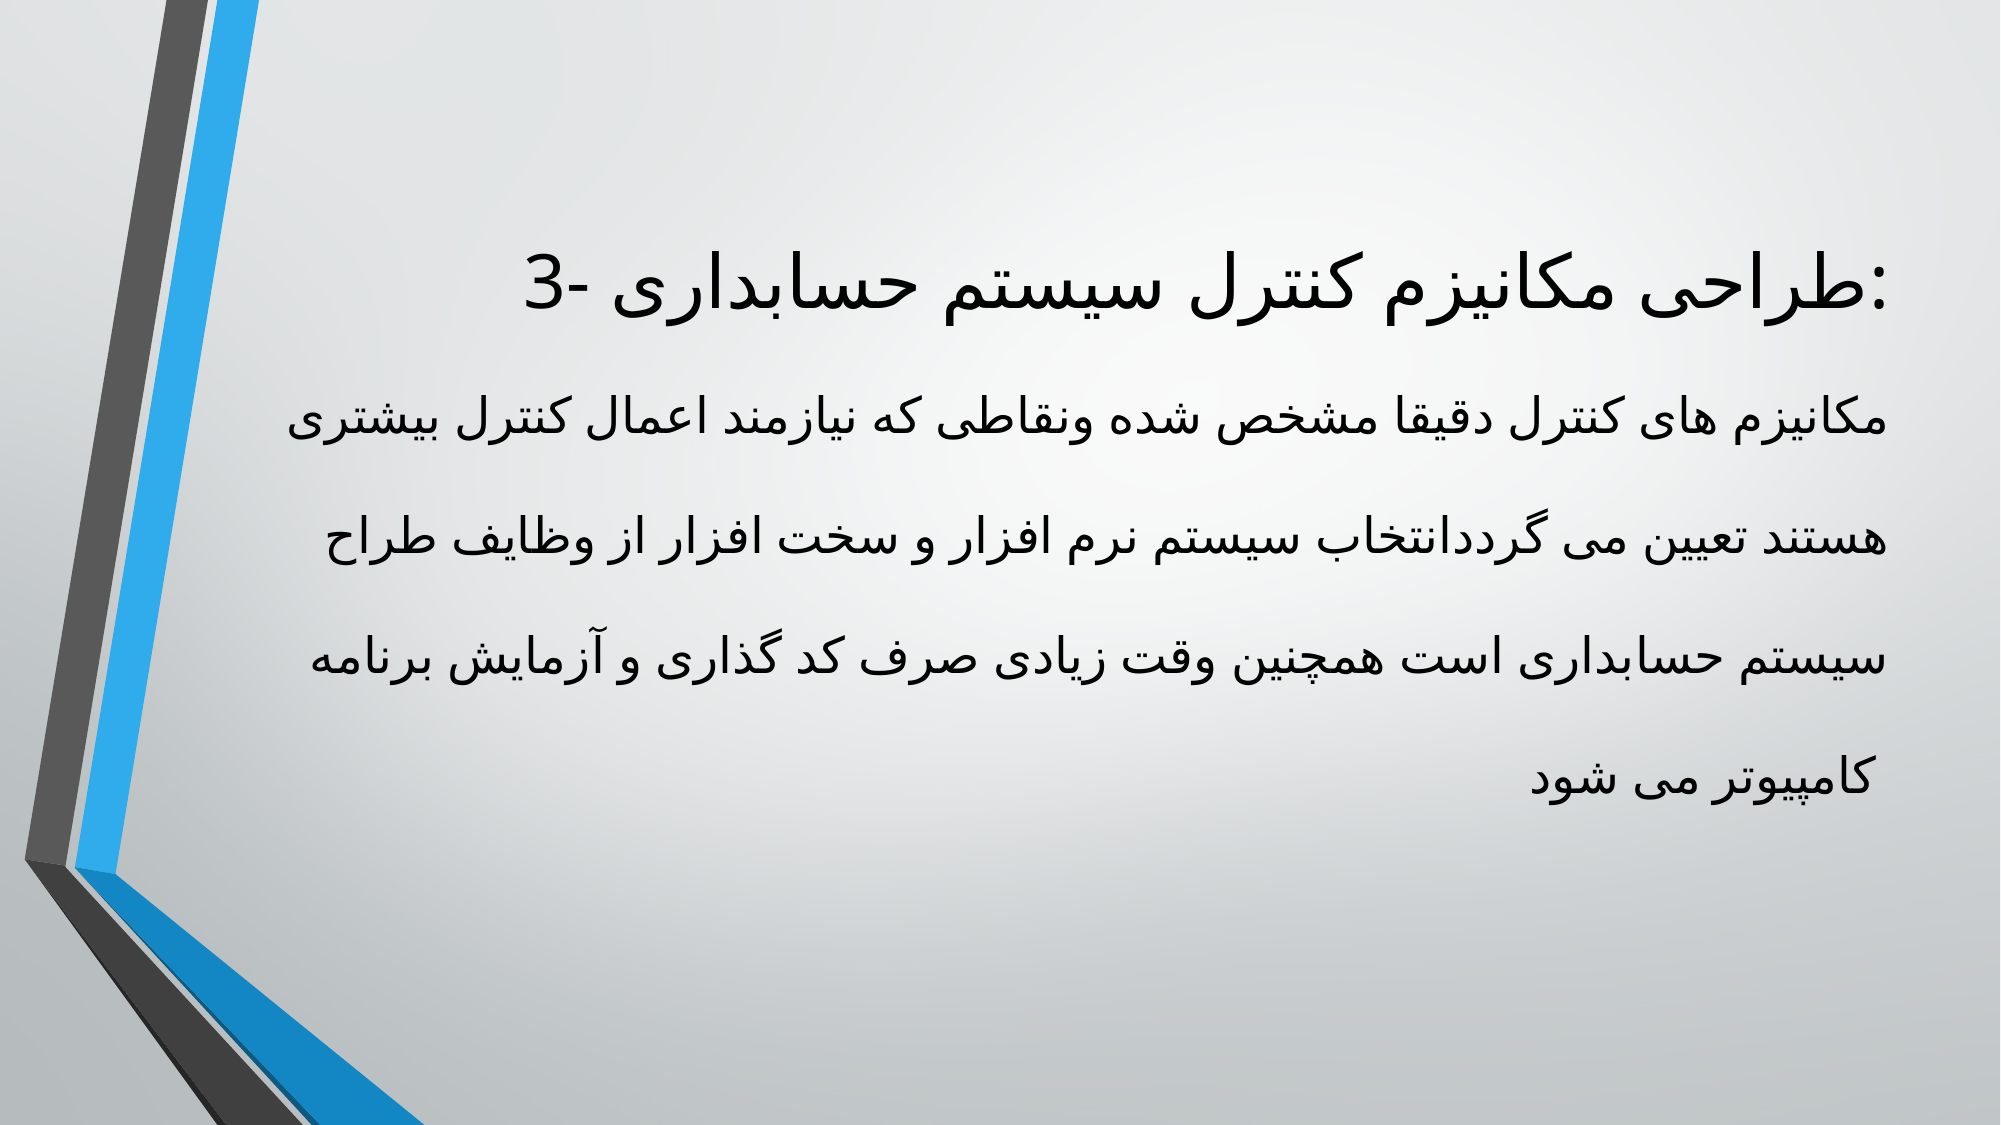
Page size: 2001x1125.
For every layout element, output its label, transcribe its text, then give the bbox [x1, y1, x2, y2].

text_box 3- طراحی مکانیزم کنترل سیستم حسابداری: مکانیزم های کنترل دقیقا مشخص شده ونقاطی که نیازمند اعمال کنترل بیشتری هستند تعیین می گرددانتخاب سیستم نرم افزار و سخت افزار از وظایف طراح سیستم حسابداری است همچنین وقت زیادی صرف کد گذاری و آزمایش برنامه کامپیوتر می شود [199, 136, 1905, 812]
